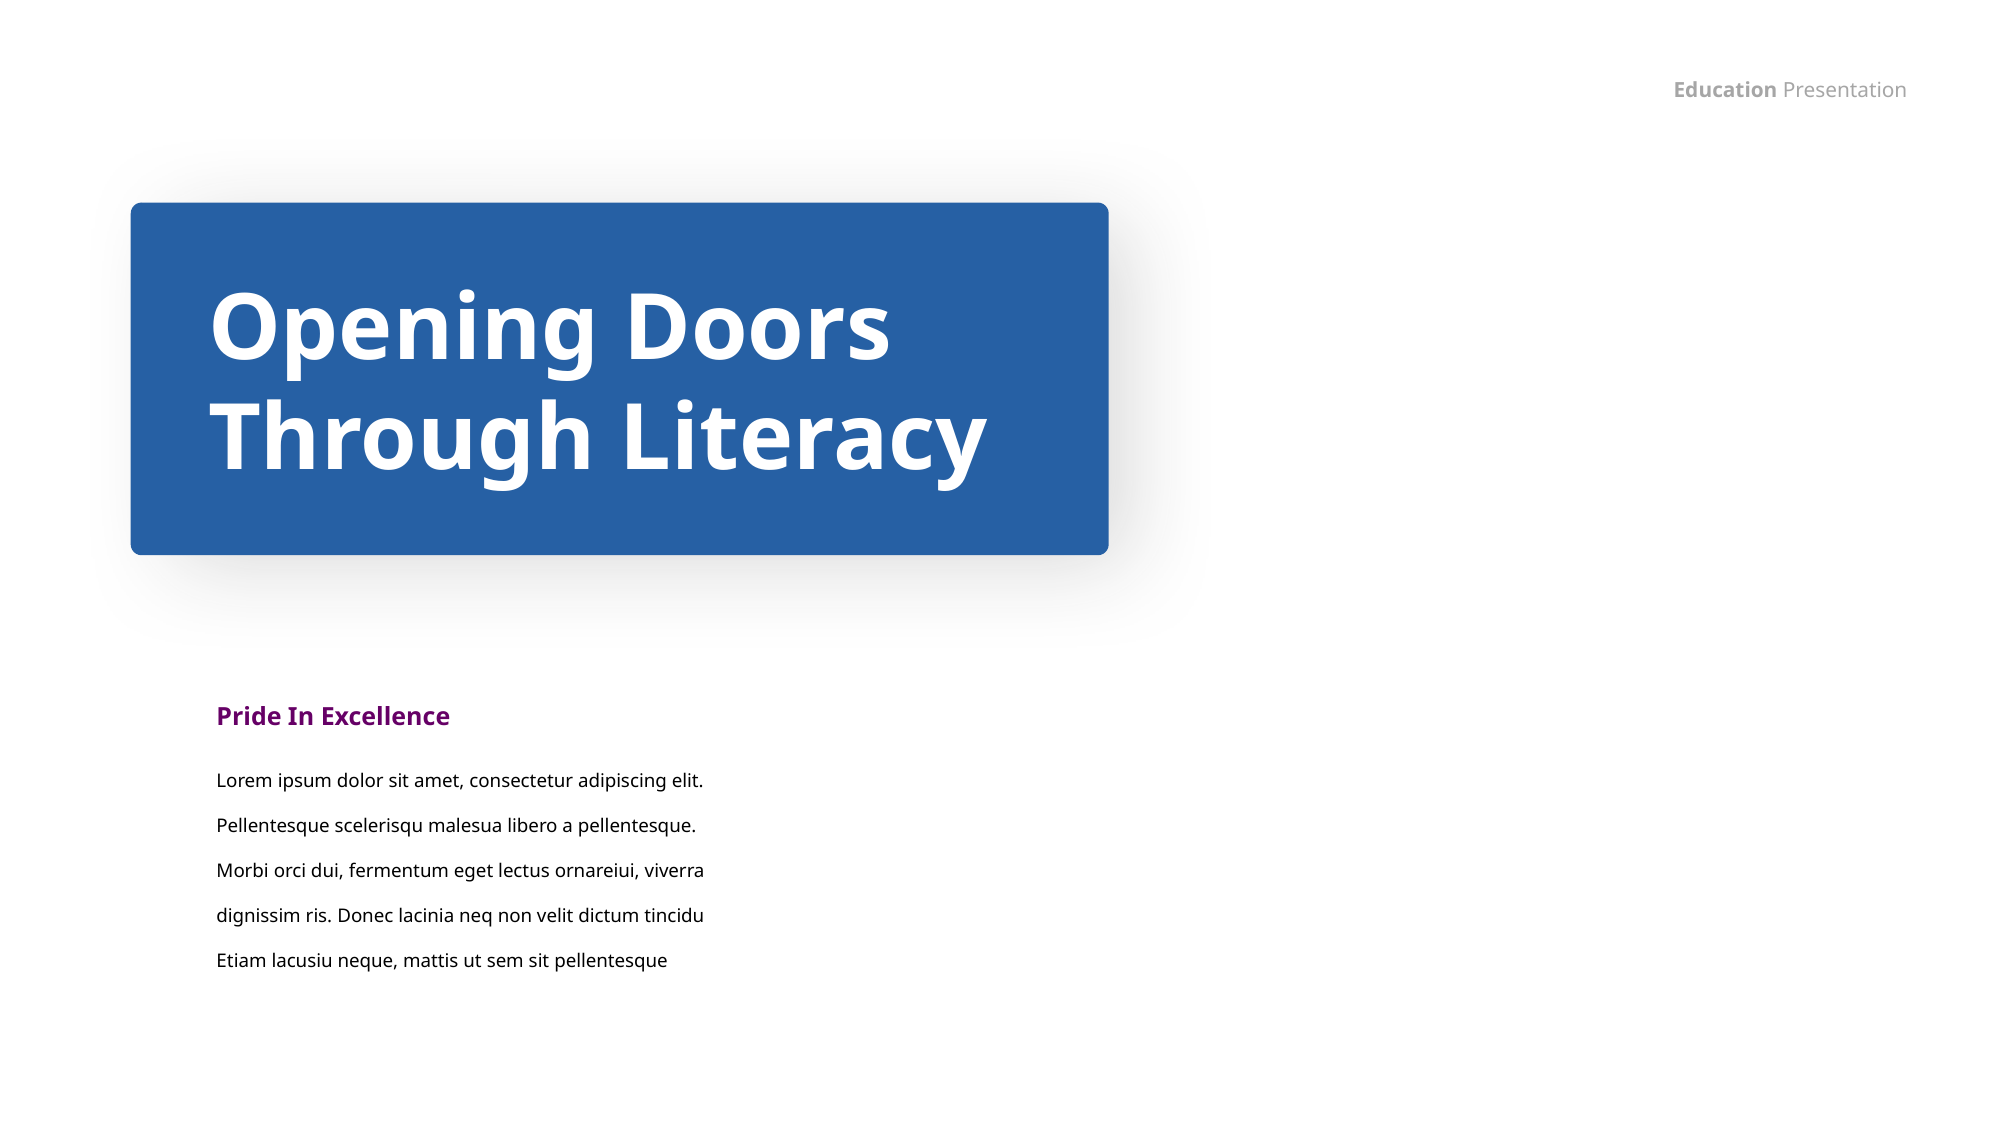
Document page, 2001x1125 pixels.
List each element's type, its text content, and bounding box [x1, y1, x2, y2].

text_box Lorem ipsum dolor sit amet, consectetur adipiscing elit. Pellentesque scelerisqu malesua libero a pellentesque. Morbi orci dui, fermentum eget lectus ornareiui, viverra dignissim ris. Donec lacinia neq non velit dictum tincidu Etiam lacusiu neque, mattis ut sem sit pellentesque [201, 738, 720, 979]
picture [818, 0, 2000, 1125]
text_box Pride In Excellence [201, 693, 516, 738]
text_box [129, 201, 818, 557]
text_box Opening Doors Through Literacy [193, 260, 818, 495]
